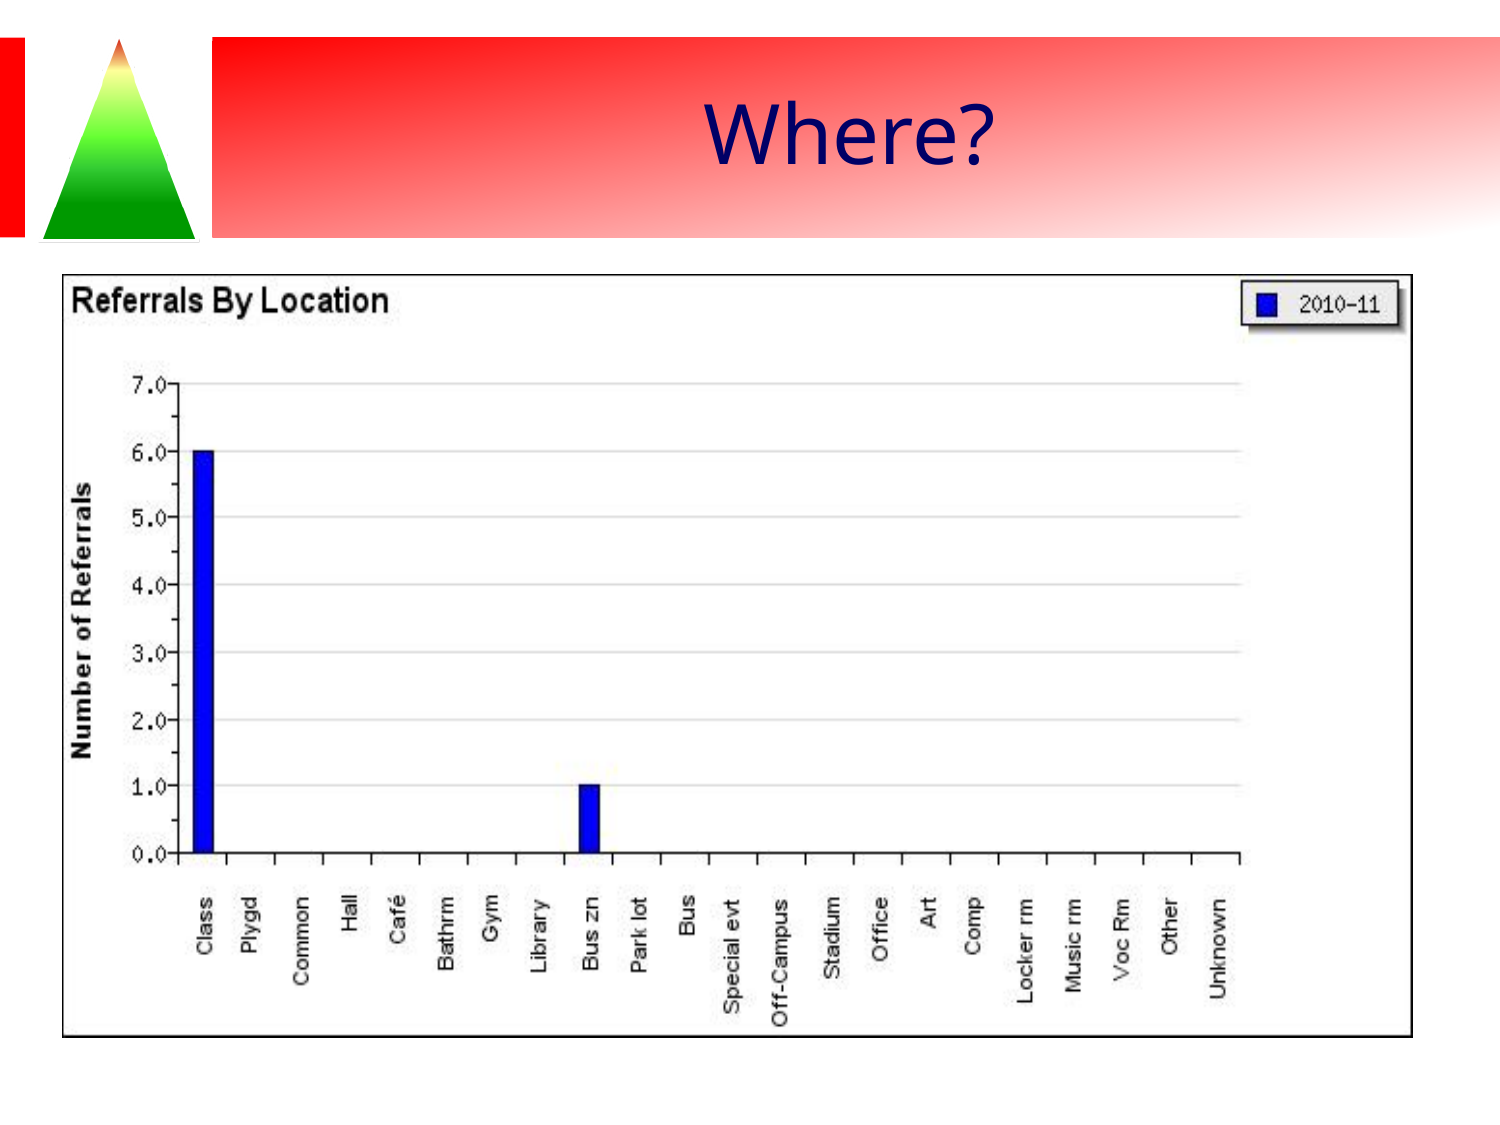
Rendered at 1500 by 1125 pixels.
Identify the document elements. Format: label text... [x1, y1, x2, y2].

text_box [62, 274, 1413, 1038]
title Where? [212, 37, 1488, 226]
picture [37, 30, 200, 243]
